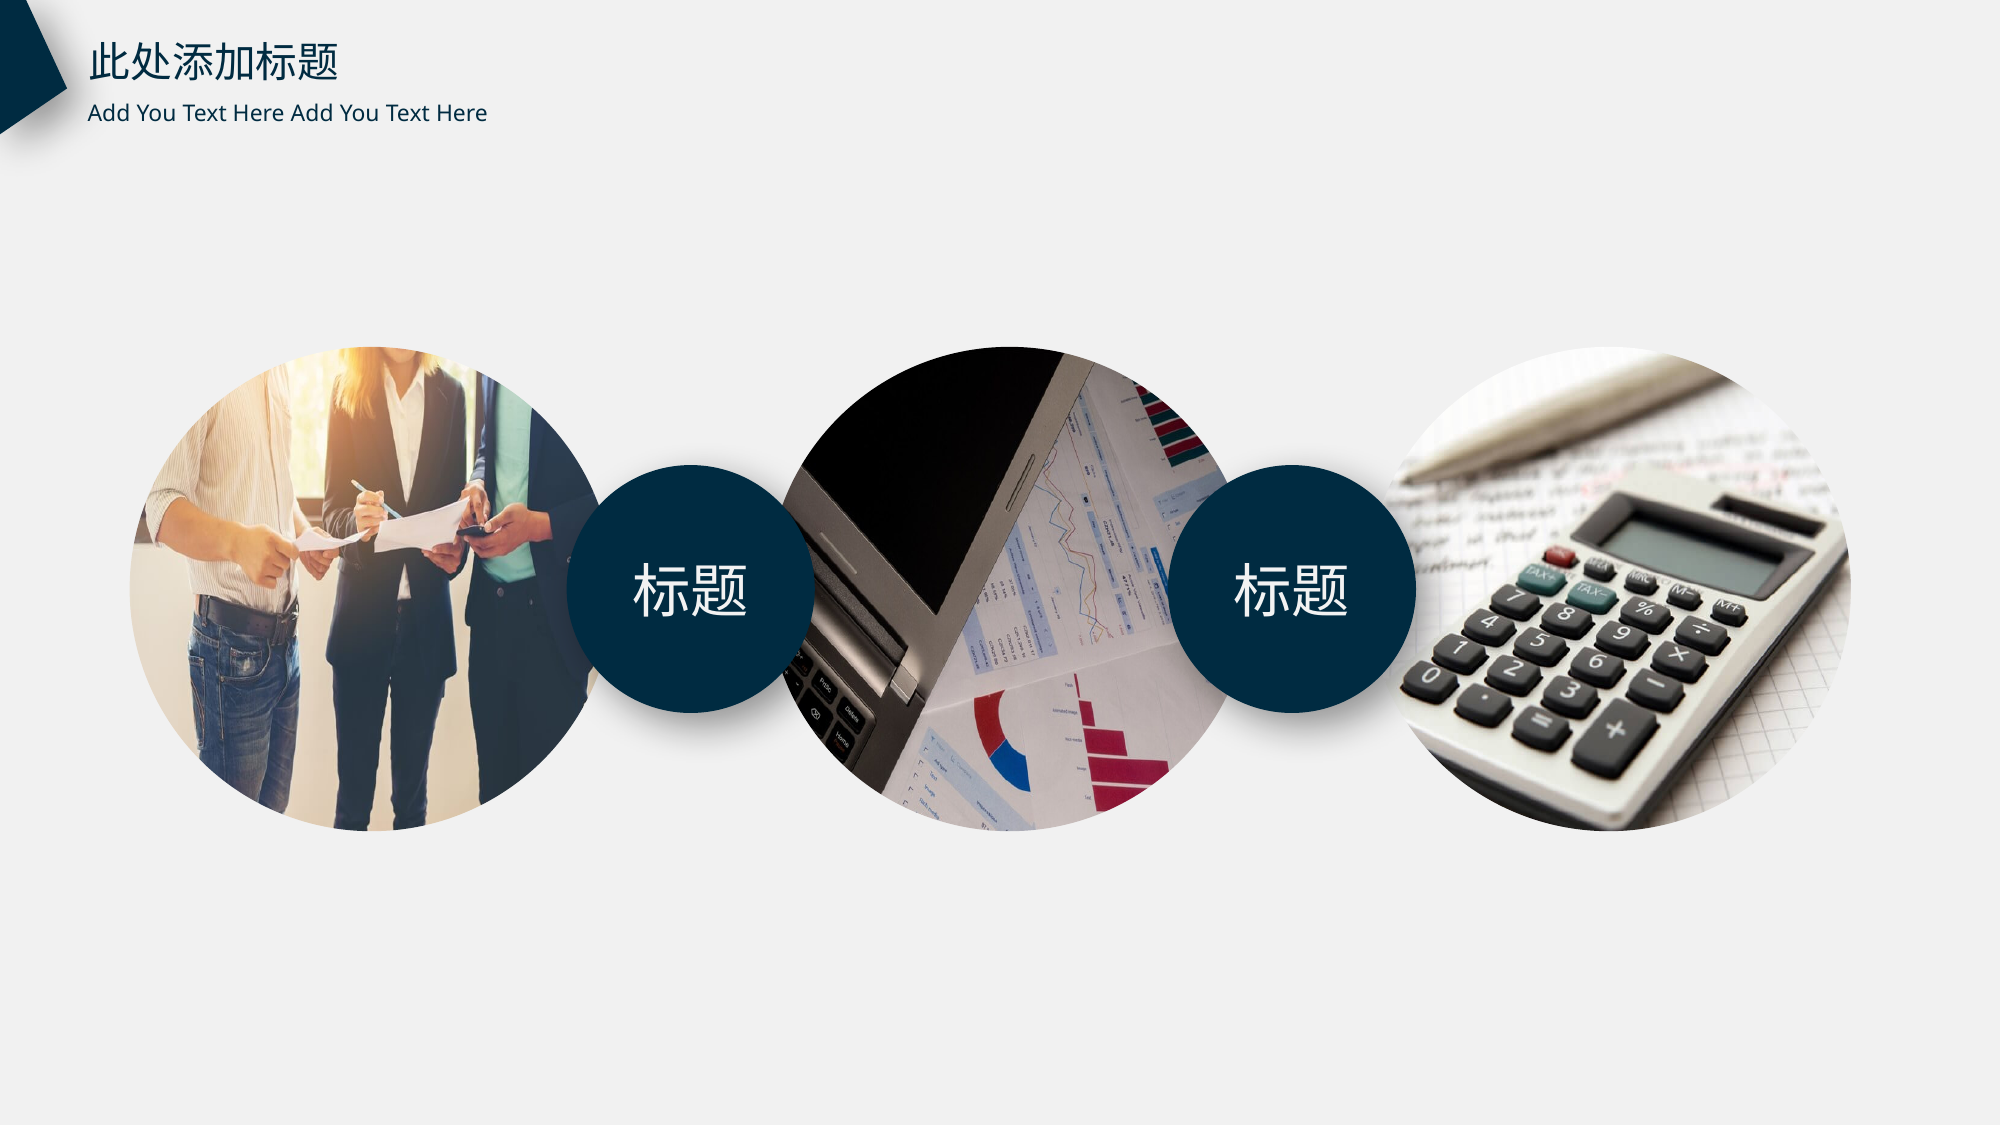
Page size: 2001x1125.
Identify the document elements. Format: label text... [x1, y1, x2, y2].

text_box 标题 [1167, 465, 1417, 713]
text_box [792, 346, 1225, 832]
text_box [129, 346, 597, 832]
text_box Add You Text Here Add You Text Here [82, 83, 532, 134]
text_box 标题 [566, 465, 815, 713]
text_box [0, 0, 68, 135]
text_box 此处添加标题 [77, 28, 355, 83]
text_box [1392, 346, 1851, 832]
